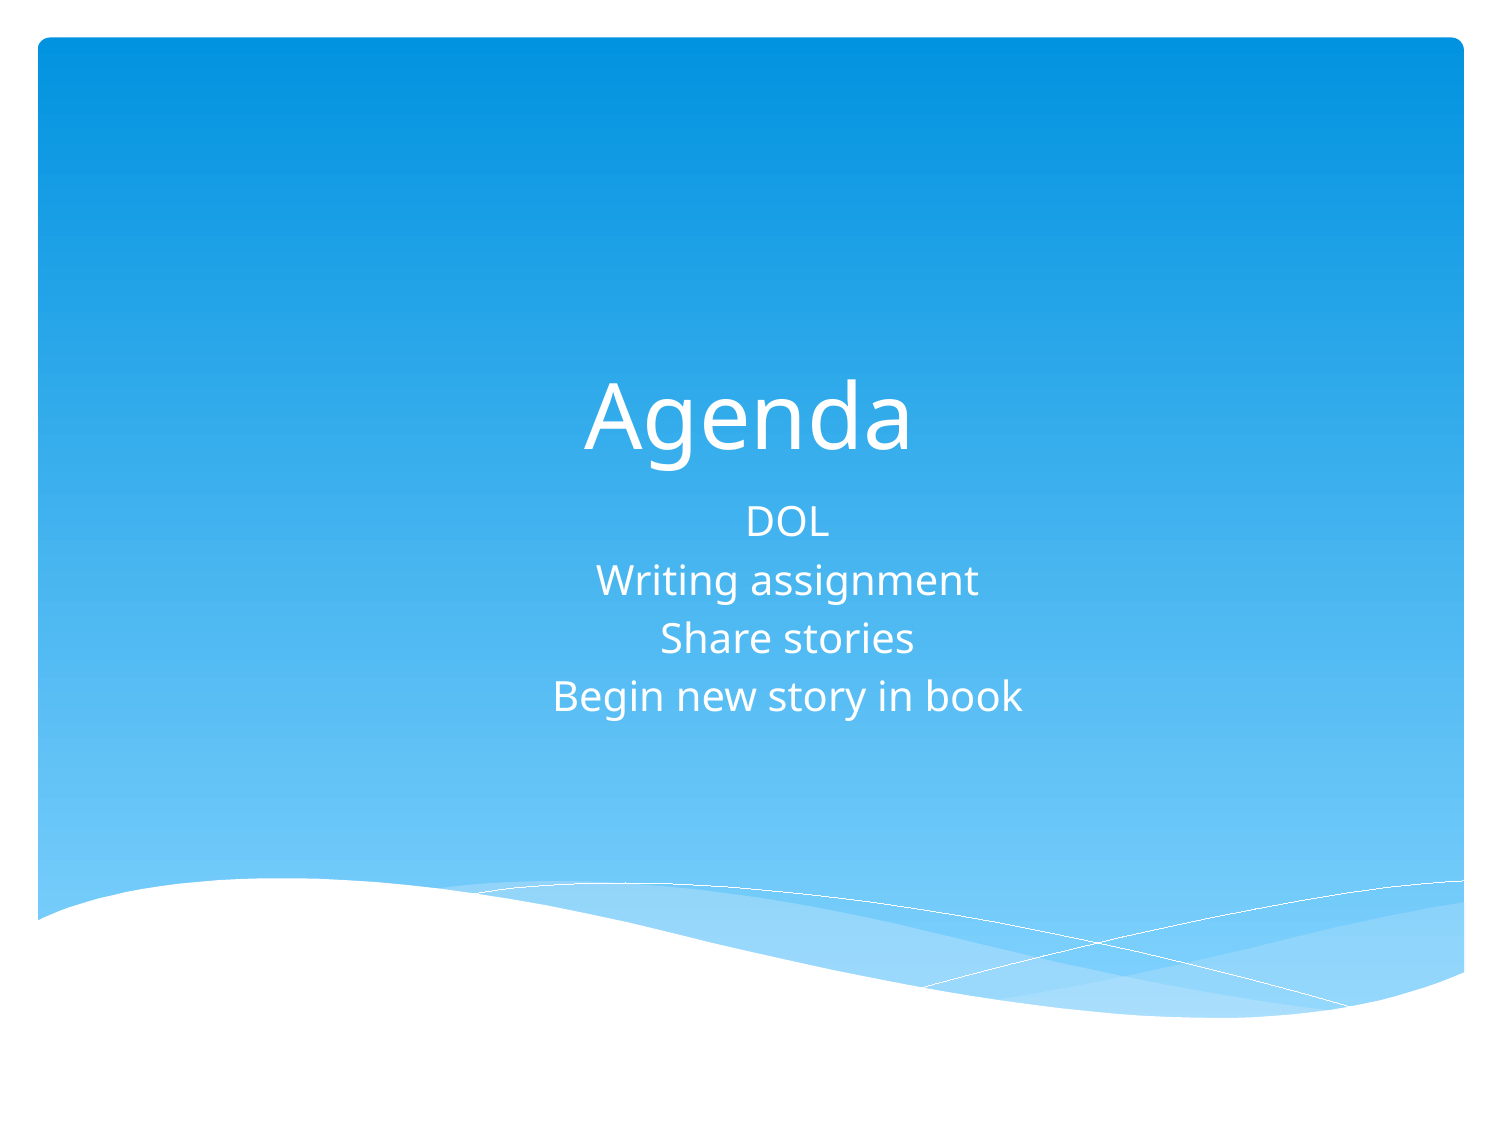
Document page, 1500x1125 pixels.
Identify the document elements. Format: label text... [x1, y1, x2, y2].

subtitle DOL Writing assignment Share stories Begin new story in book [150, 487, 1425, 858]
title Agenda [112, 174, 1388, 476]
